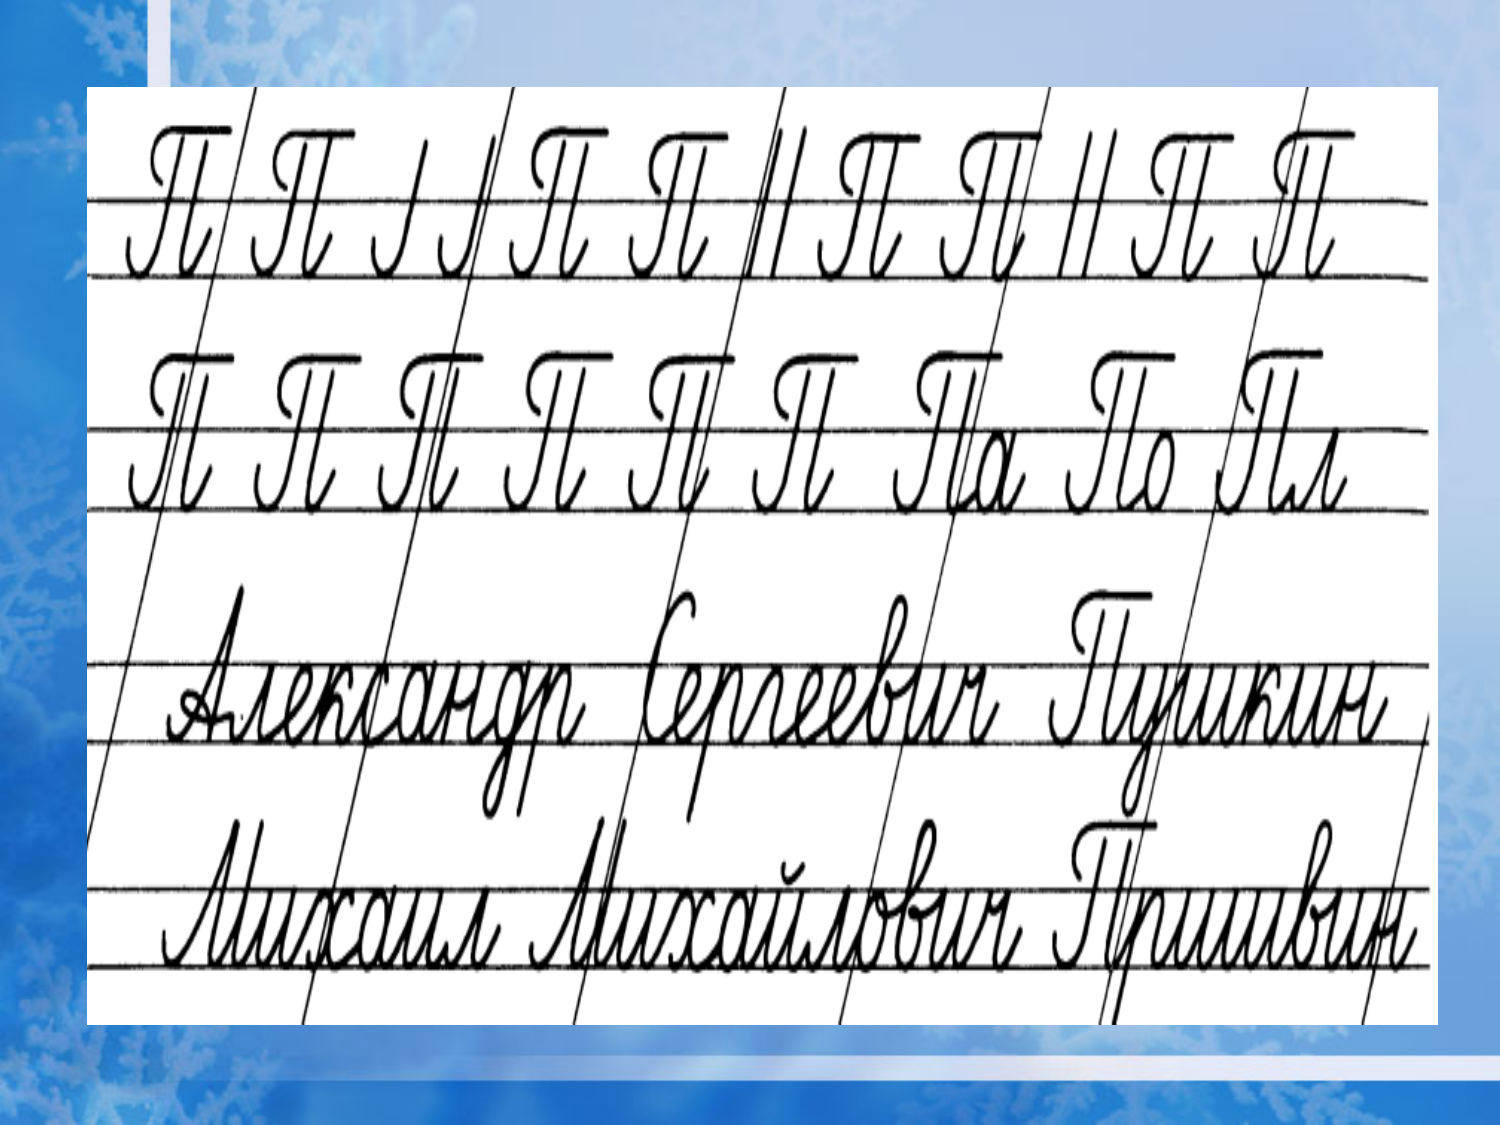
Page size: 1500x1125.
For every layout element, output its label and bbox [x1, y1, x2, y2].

list [87, 87, 1438, 1026]
picture [0, 0, 1500, 1125]
